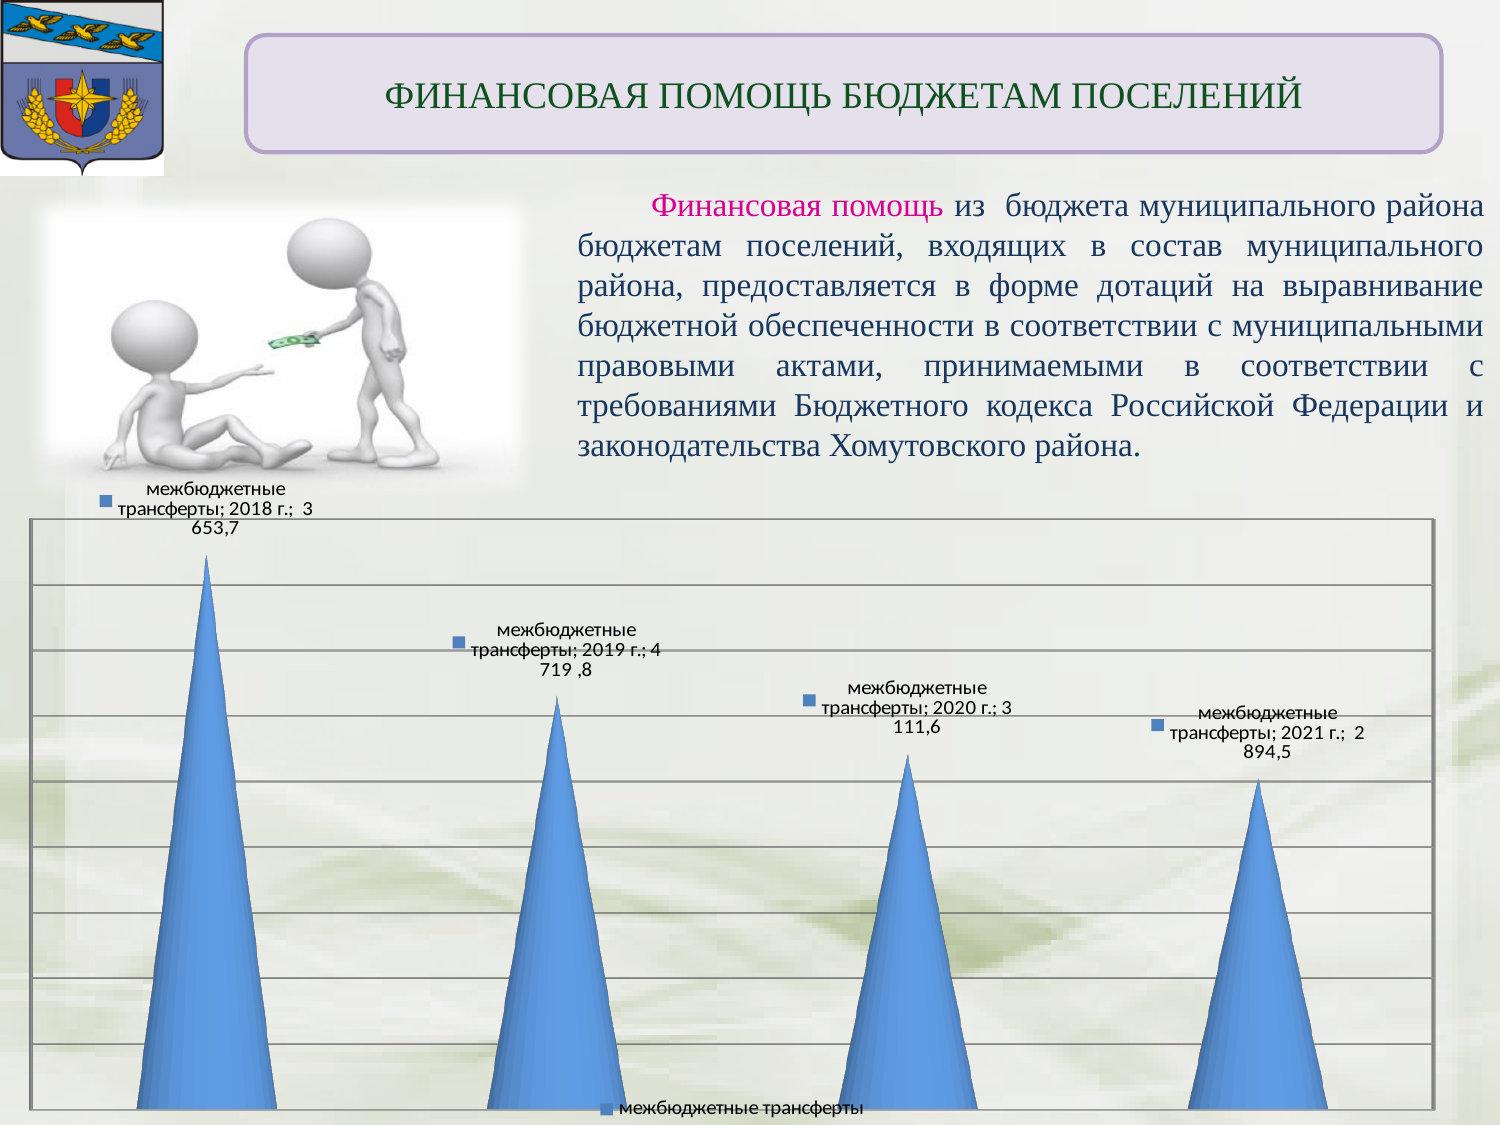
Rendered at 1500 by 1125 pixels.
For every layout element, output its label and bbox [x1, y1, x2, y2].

picture [0, 0, 1500, 1125]
chart [0, 480, 1466, 1125]
